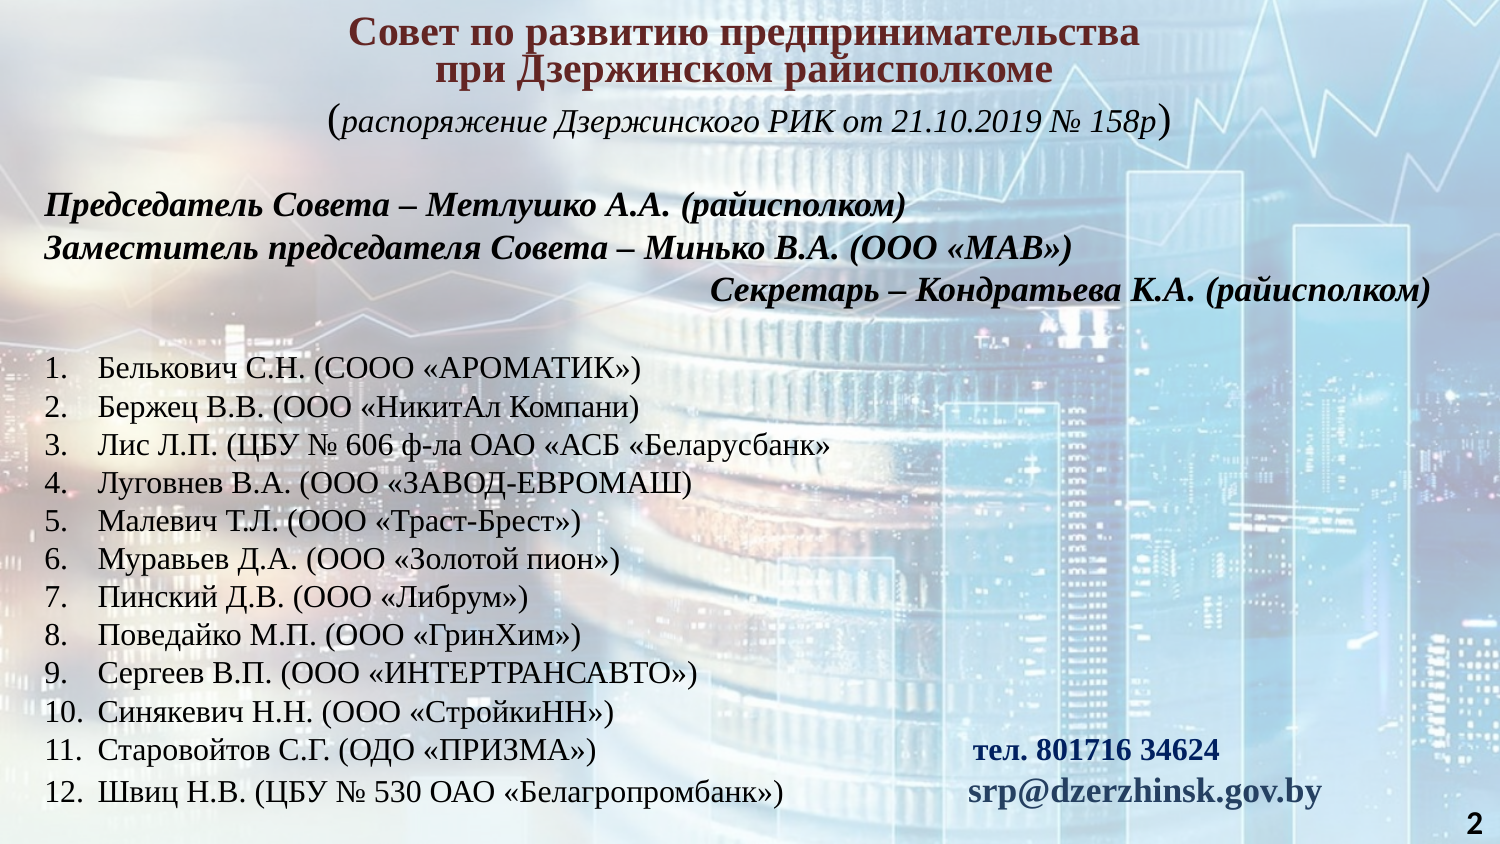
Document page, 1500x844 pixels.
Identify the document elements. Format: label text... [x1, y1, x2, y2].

slide_number 2 [1148, 798, 1499, 844]
text_box Председатель Совета – Метлушко А.А. (райисполком) Заместитель председателя Совета – Минько В.А. (ООО «МАВ») Секретарь – Кондратьева К.А. (райисполком) Белькович С.Н. (СООО «АРОМАТИК») Бержец В.В. (ООО «НикитАл Компани) Лис Л.П. (ЦБУ № 606 ф-ла ОАО «АСБ «Беларусбанк» Луговнев В.А. (ООО «ЗАВОД-ЕВРОМАШ) Малевич Т.Л. (ООО «Траст-Брест») Муравьев Д.А. (ООО «Золотой пион») Пинский Д.В. (ООО «Либрум») Поведайко М.П. (ООО «ГринХим») Сергеев В.П. (ООО «ИНТЕРТРАНСАВТО») Синякевич Н.Н. (ООО «СтройкиНН») Старовойтов С.Г. (ОДО «ПРИЗМА») тел. 801716 34624 Швиц Н.В. (ЦБУ № 530 ОАО «Белагропромбанк») srp@dzerzhinsk.gov.by [29, 173, 1447, 824]
text_box Совет по развитию предпринимательства при Дзержинском райисполкоме (распоряжение Дзержинского РИК от 21.10.2019 № 158р) [111, 8, 1388, 151]
